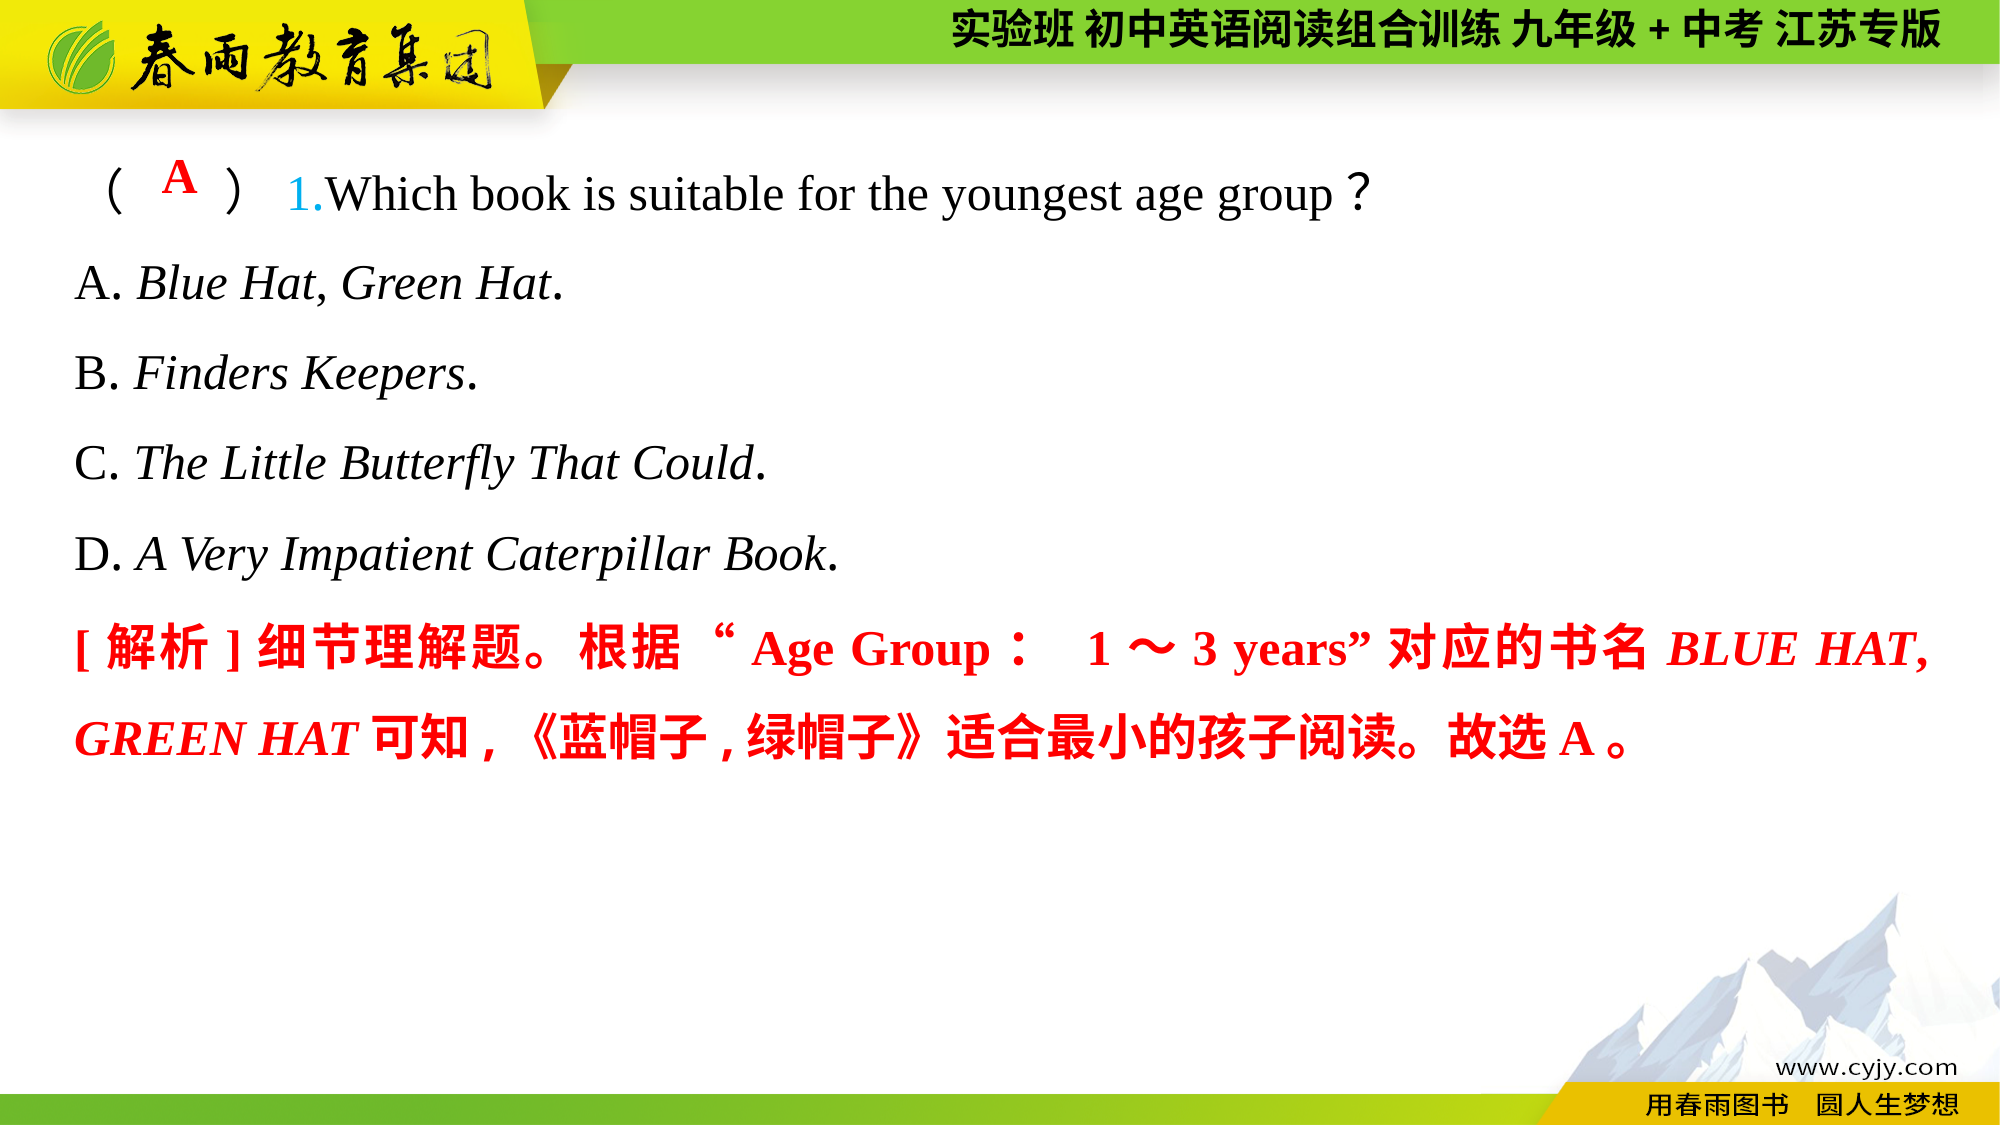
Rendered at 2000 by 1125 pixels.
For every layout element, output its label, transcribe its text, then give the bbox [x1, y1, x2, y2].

text_box A [146, 136, 213, 211]
text_box [解析]细节理解题。根据“Age Group： 1～3 years”对应的书名BLUE HAT, GREEN HAT可知,《蓝帽子,绿帽子》适合最小的孩子阅读。故选A。 [59, 577, 1944, 773]
list （ ）1.Which book is suitable for the youngest age group？ A. Blue Hat, Green Hat. B. Finders Keepers. C. The Little Butterfly That Could. D. A Very Impatient Caterpillar Book. [59, 122, 1944, 577]
picture [0, 0, 2000, 1125]
